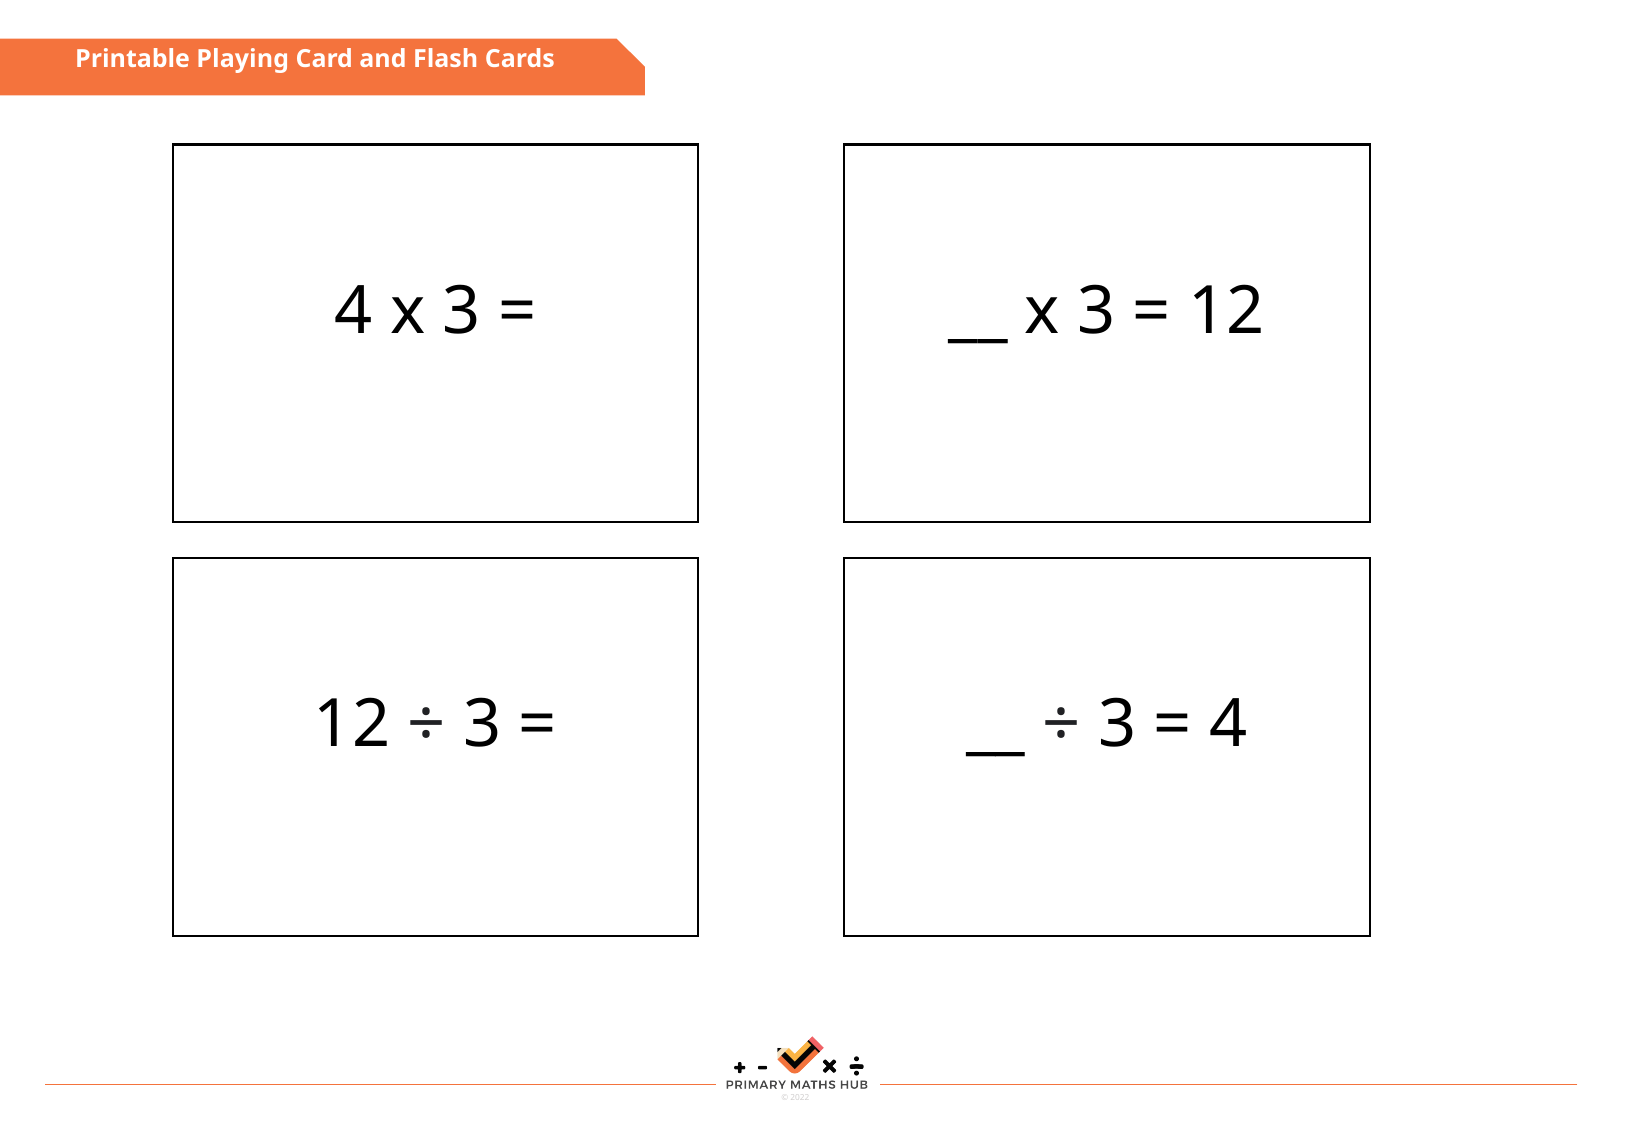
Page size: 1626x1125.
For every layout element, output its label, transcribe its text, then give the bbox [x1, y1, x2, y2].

text_box [172, 355, 699, 523]
text_box 12 ÷ 3 = [172, 672, 699, 768]
text_box Printable Playing Card and Flash Cards [0, 37, 646, 97]
text_box [843, 143, 1371, 523]
text_box [172, 143, 699, 259]
text_box [172, 557, 699, 672]
text_box 4 x 3 = [172, 259, 699, 355]
text_box [172, 768, 699, 937]
text_box [843, 557, 1371, 937]
picture [722, 1034, 872, 1094]
text_box © 2022 [720, 1084, 870, 1110]
text_box __ ÷ 3 = 4 [844, 672, 1370, 768]
text_box __ x 3 = 12 [844, 259, 1370, 355]
